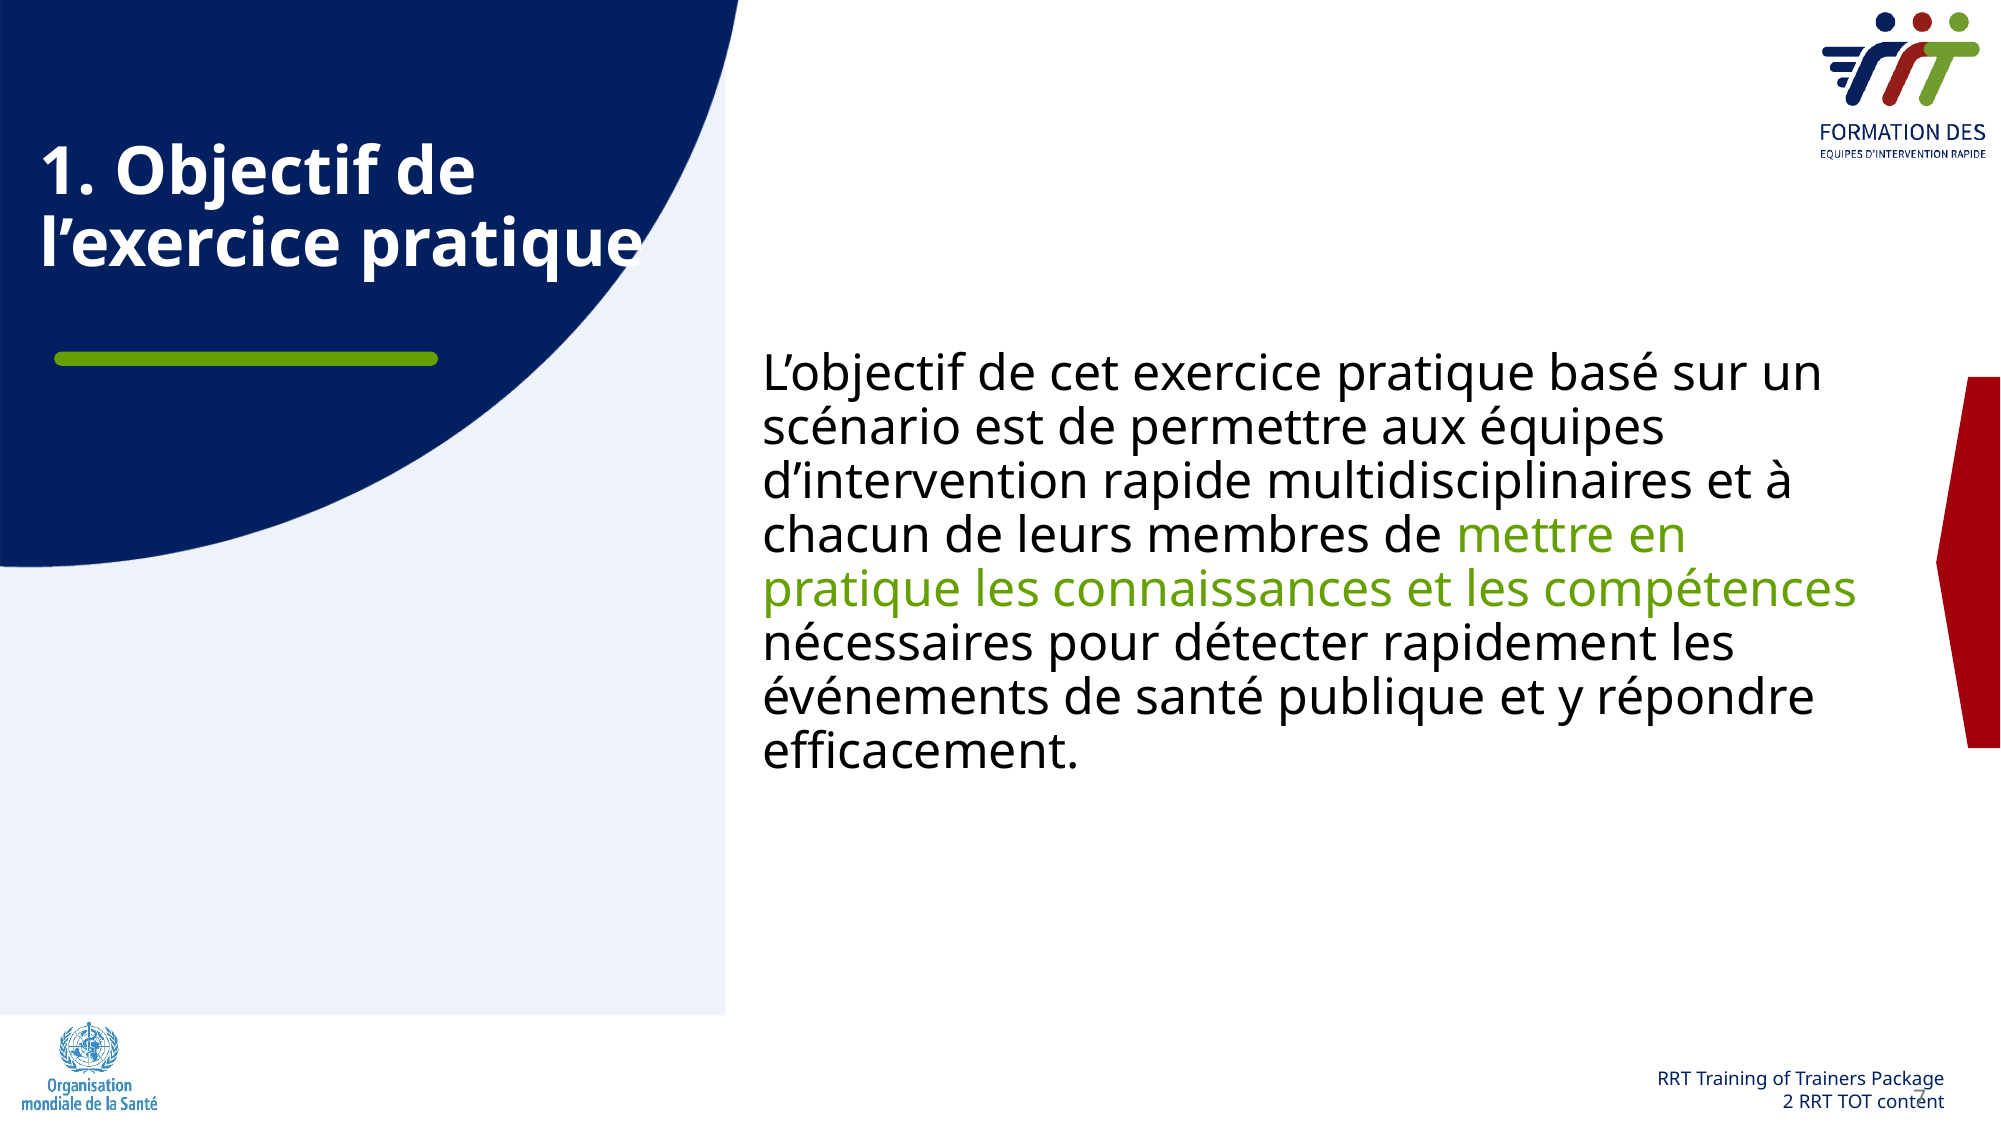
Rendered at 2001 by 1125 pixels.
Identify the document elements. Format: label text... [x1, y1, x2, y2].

picture [1820, 11, 1986, 160]
picture [0, 0, 746, 572]
text_box [54, 351, 439, 366]
list L’objectif de cet exercice pratique basé sur un scénario est de permettre aux équipes d’intervention rapide multidisciplinaires et à chacun de leurs membres de mettre en pratique les connaissances et les compétences nécessaires pour détecter rapidement les événements de santé publique et y répondre efficacement. [754, 137, 1902, 1049]
title 1. Objectif de l’exercice pratique [31, 65, 734, 353]
picture [20, 1020, 158, 1111]
